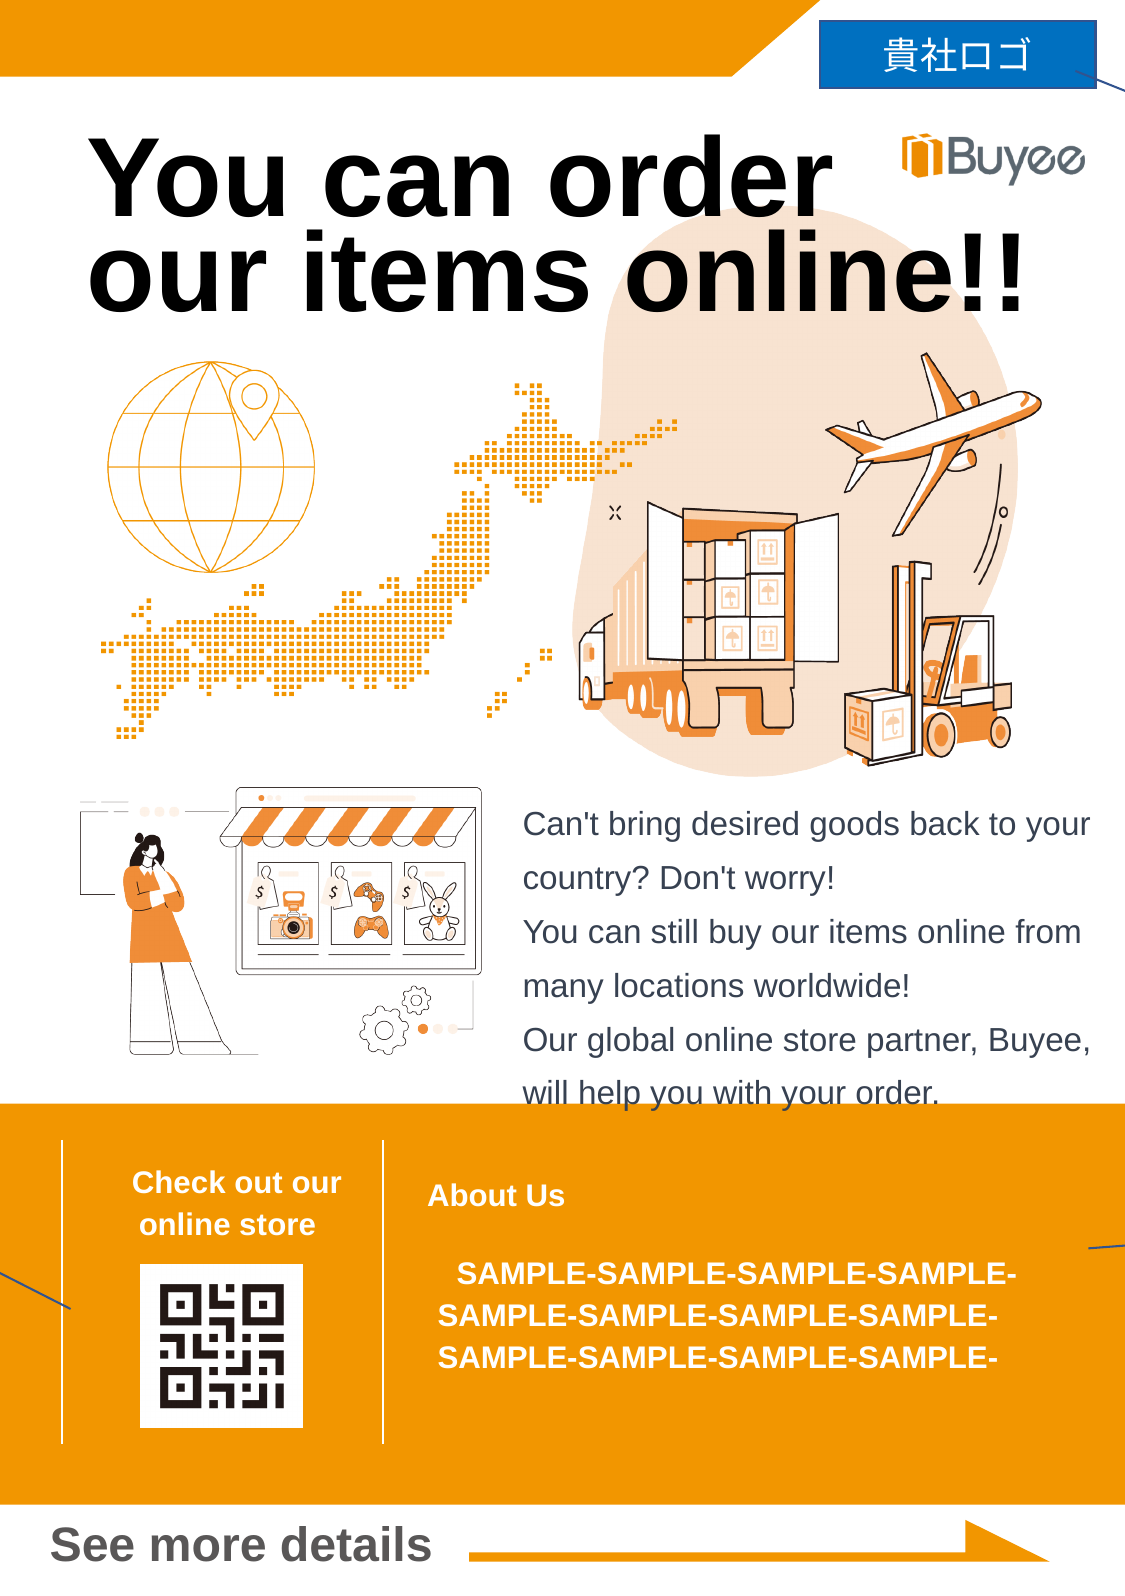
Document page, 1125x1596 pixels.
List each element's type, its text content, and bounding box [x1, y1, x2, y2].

text_box You can order our items online!! [71, 133, 1125, 338]
text_box [0, 1103, 1125, 1505]
picture [902, 133, 1086, 187]
picture [140, 1264, 304, 1428]
text_box About Us [406, 1165, 658, 1213]
text_box Can't bring desired goods back to your country? Don't worry! You can still buy our items online from many locations worldwide! Our global online store partner, Buyee, will help you with your order. [520, 786, 1096, 1112]
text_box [577, 352, 1042, 767]
text_box See more details [47, 1511, 439, 1572]
text_box Check out our online store [101, 1152, 353, 1242]
text_box SAMPLE-SAMPLE-SAMPLE-SAMPLE-SAMPLE-SAMPLE-SAMPLE-SAMPLE-SAMPLE-SAMPLE-SAMPLE-SAMPLE- [435, 1243, 1064, 1422]
picture [101, 204, 1018, 777]
text_box 貴社ロゴ [820, 20, 1096, 89]
picture [79, 786, 483, 1056]
text_box [469, 1519, 1050, 1562]
text_box [0, 0, 821, 77]
